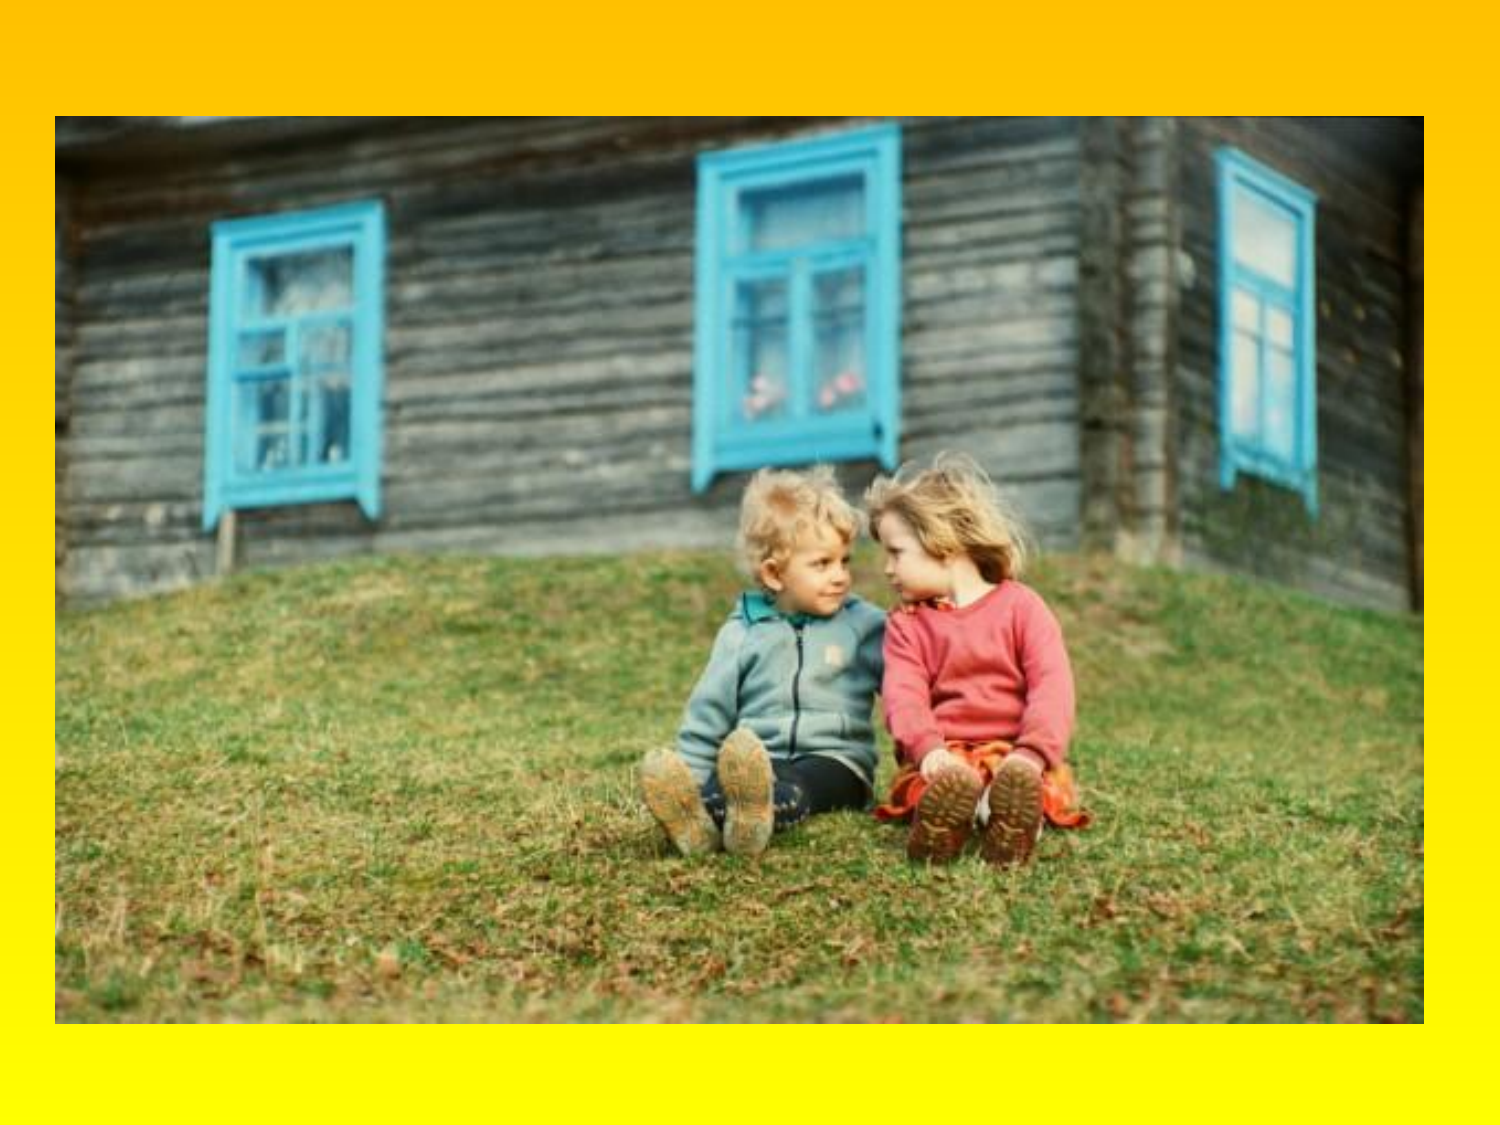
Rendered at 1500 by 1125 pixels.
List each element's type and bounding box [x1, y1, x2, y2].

picture [54, 115, 1424, 1024]
